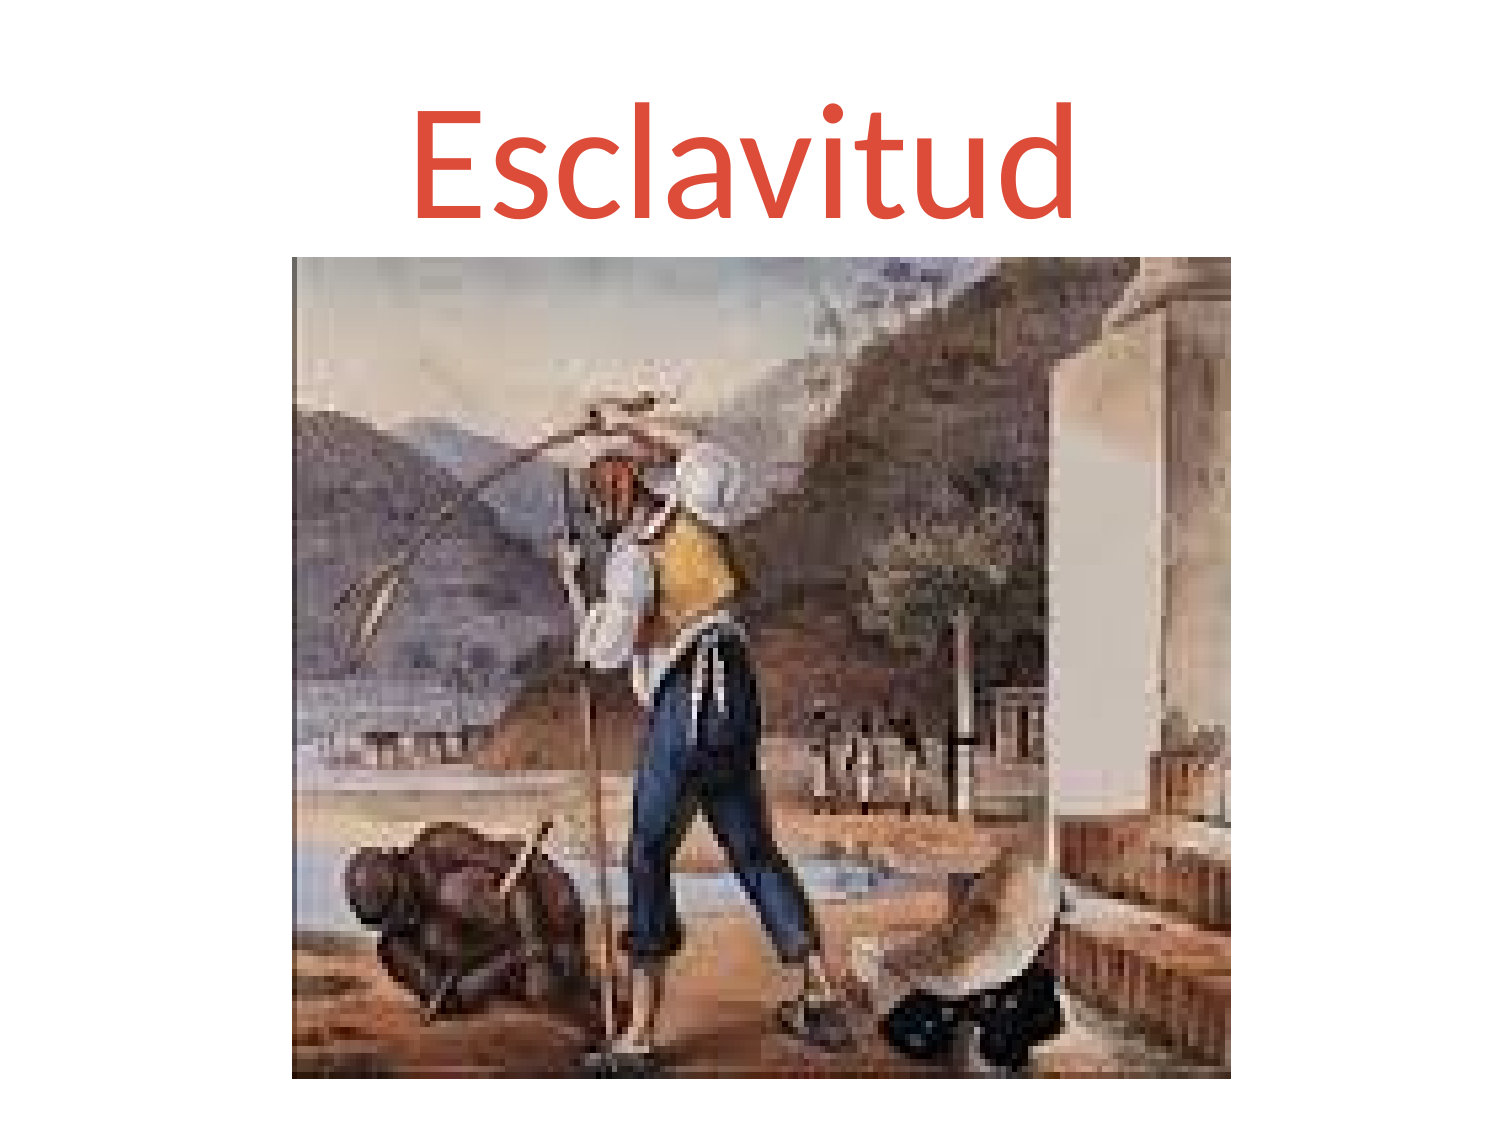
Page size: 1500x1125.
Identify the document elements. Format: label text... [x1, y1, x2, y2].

picture [292, 257, 1231, 1079]
title Esclavitud [70, 58, 1421, 247]
